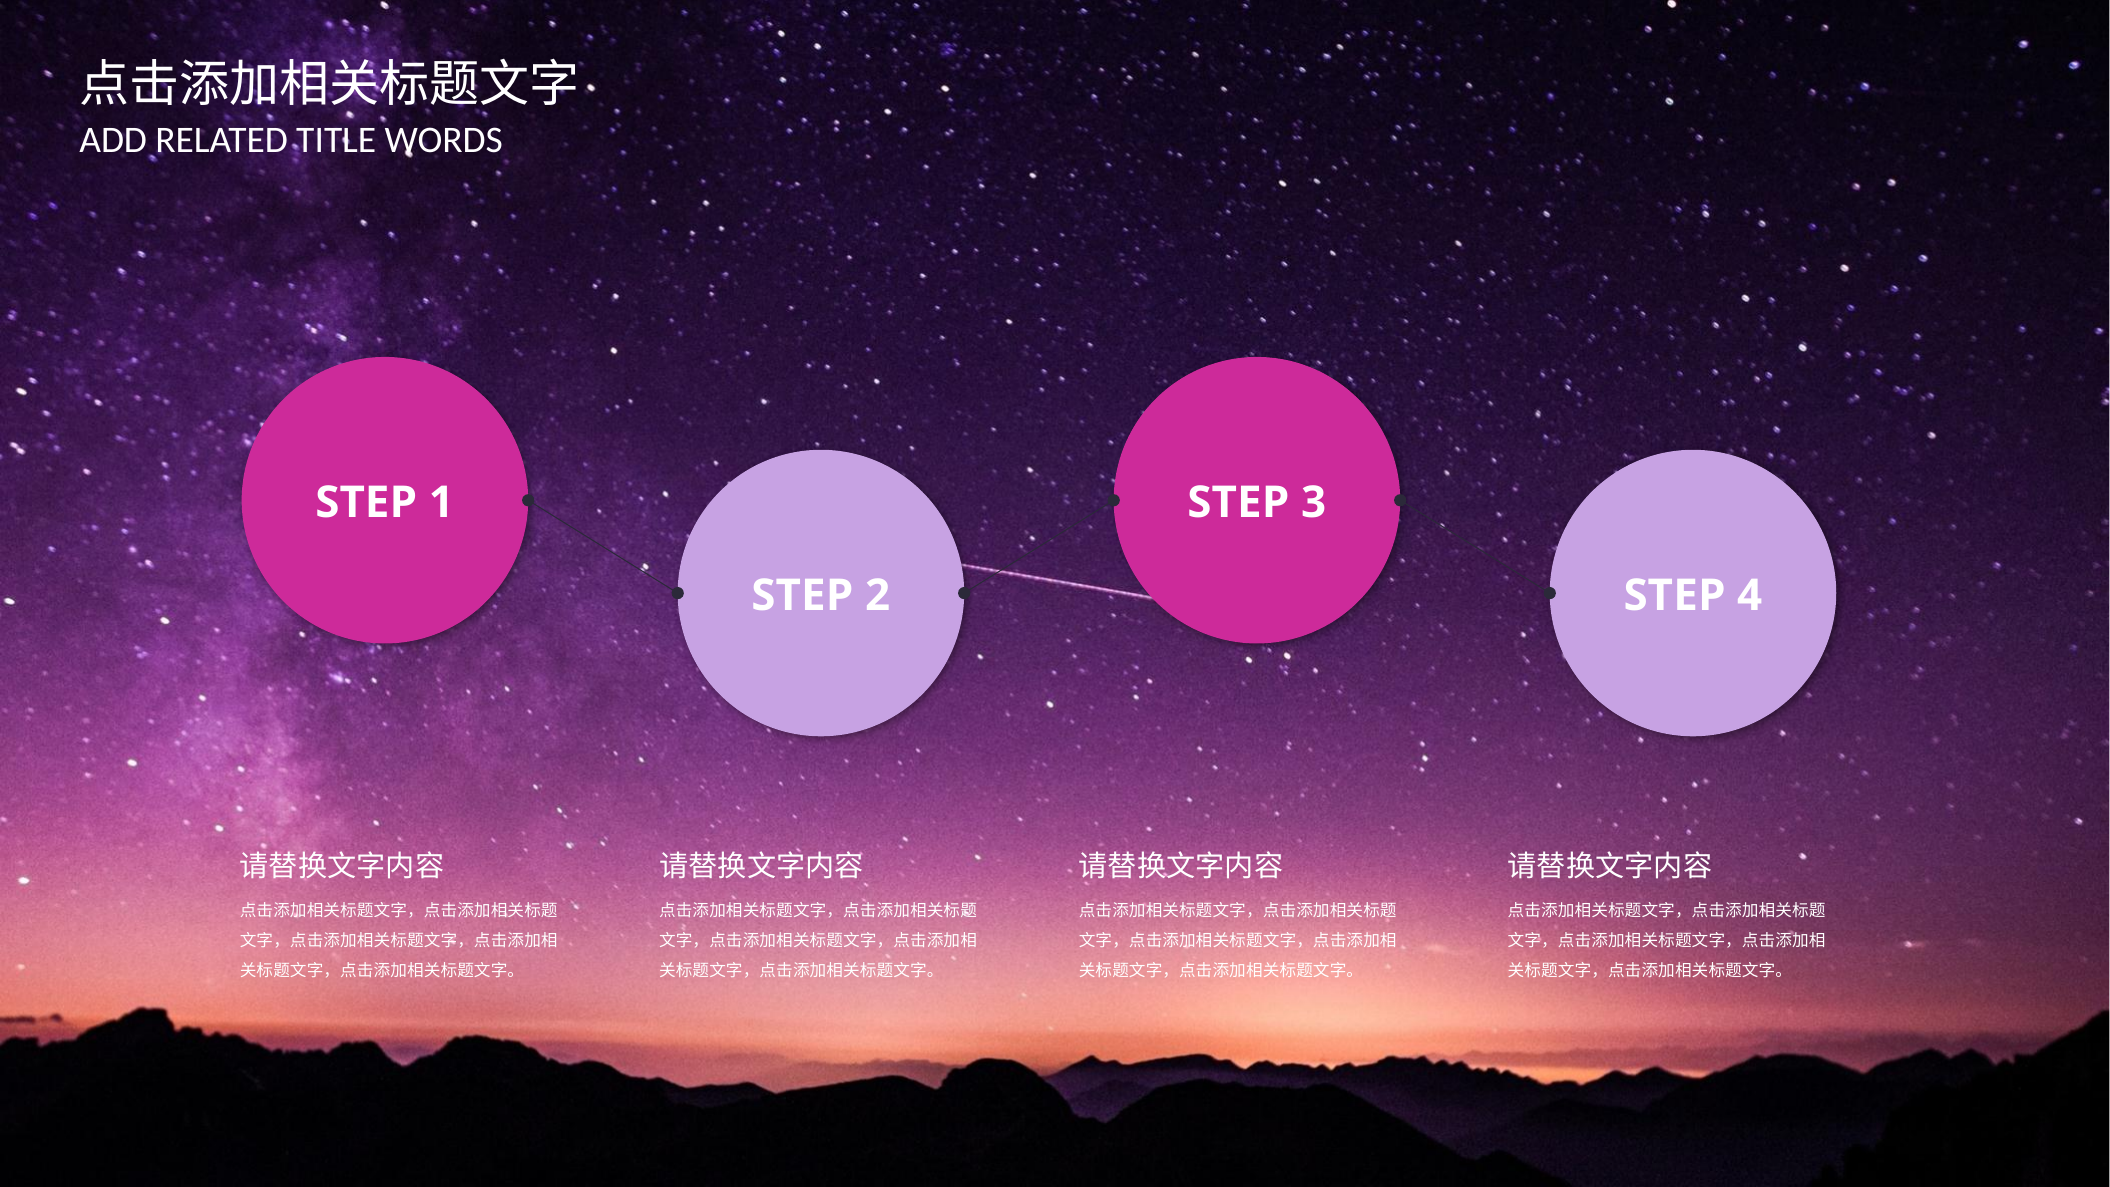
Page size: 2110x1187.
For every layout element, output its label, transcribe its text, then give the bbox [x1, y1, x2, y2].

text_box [1400, 500, 1550, 594]
text_box STEP 2 [676, 448, 966, 738]
text_box STEP 4 [1548, 448, 1838, 738]
picture [0, 0, 2110, 1187]
text_box 请替换文字内容 [1491, 832, 1891, 891]
text_box 点击添加相关标题文字，点击添加相关标题文字，点击添加相关标题文字，点击添加相关标题文字，点击添加相关标题文字。 [1491, 882, 1858, 988]
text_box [964, 500, 1114, 594]
text_box STEP 3 [1112, 355, 1402, 645]
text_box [528, 500, 678, 594]
text_box 请替换文字内容 [643, 832, 1043, 891]
text_box 点击添加相关标题文字，点击添加相关标题文字，点击添加相关标题文字，点击添加相关标题文字，点击添加相关标题文字。 [1062, 882, 1429, 988]
text_box 请替换文字内容 [223, 832, 623, 891]
text_box 点击添加相关标题文字，点击添加相关标题文字，点击添加相关标题文字，点击添加相关标题文字，点击添加相关标题文字。 [643, 882, 1010, 988]
text_box ADD RELATED TITLE WORDS [63, 107, 520, 169]
text_box 点击添加相关标题文字，点击添加相关标题文字，点击添加相关标题文字，点击添加相关标题文字，点击添加相关标题文字。 [223, 882, 590, 988]
text_box 点击添加相关标题文字 [63, 43, 596, 120]
text_box 请替换文字内容 [1062, 832, 1462, 891]
text_box STEP 1 [240, 355, 530, 645]
